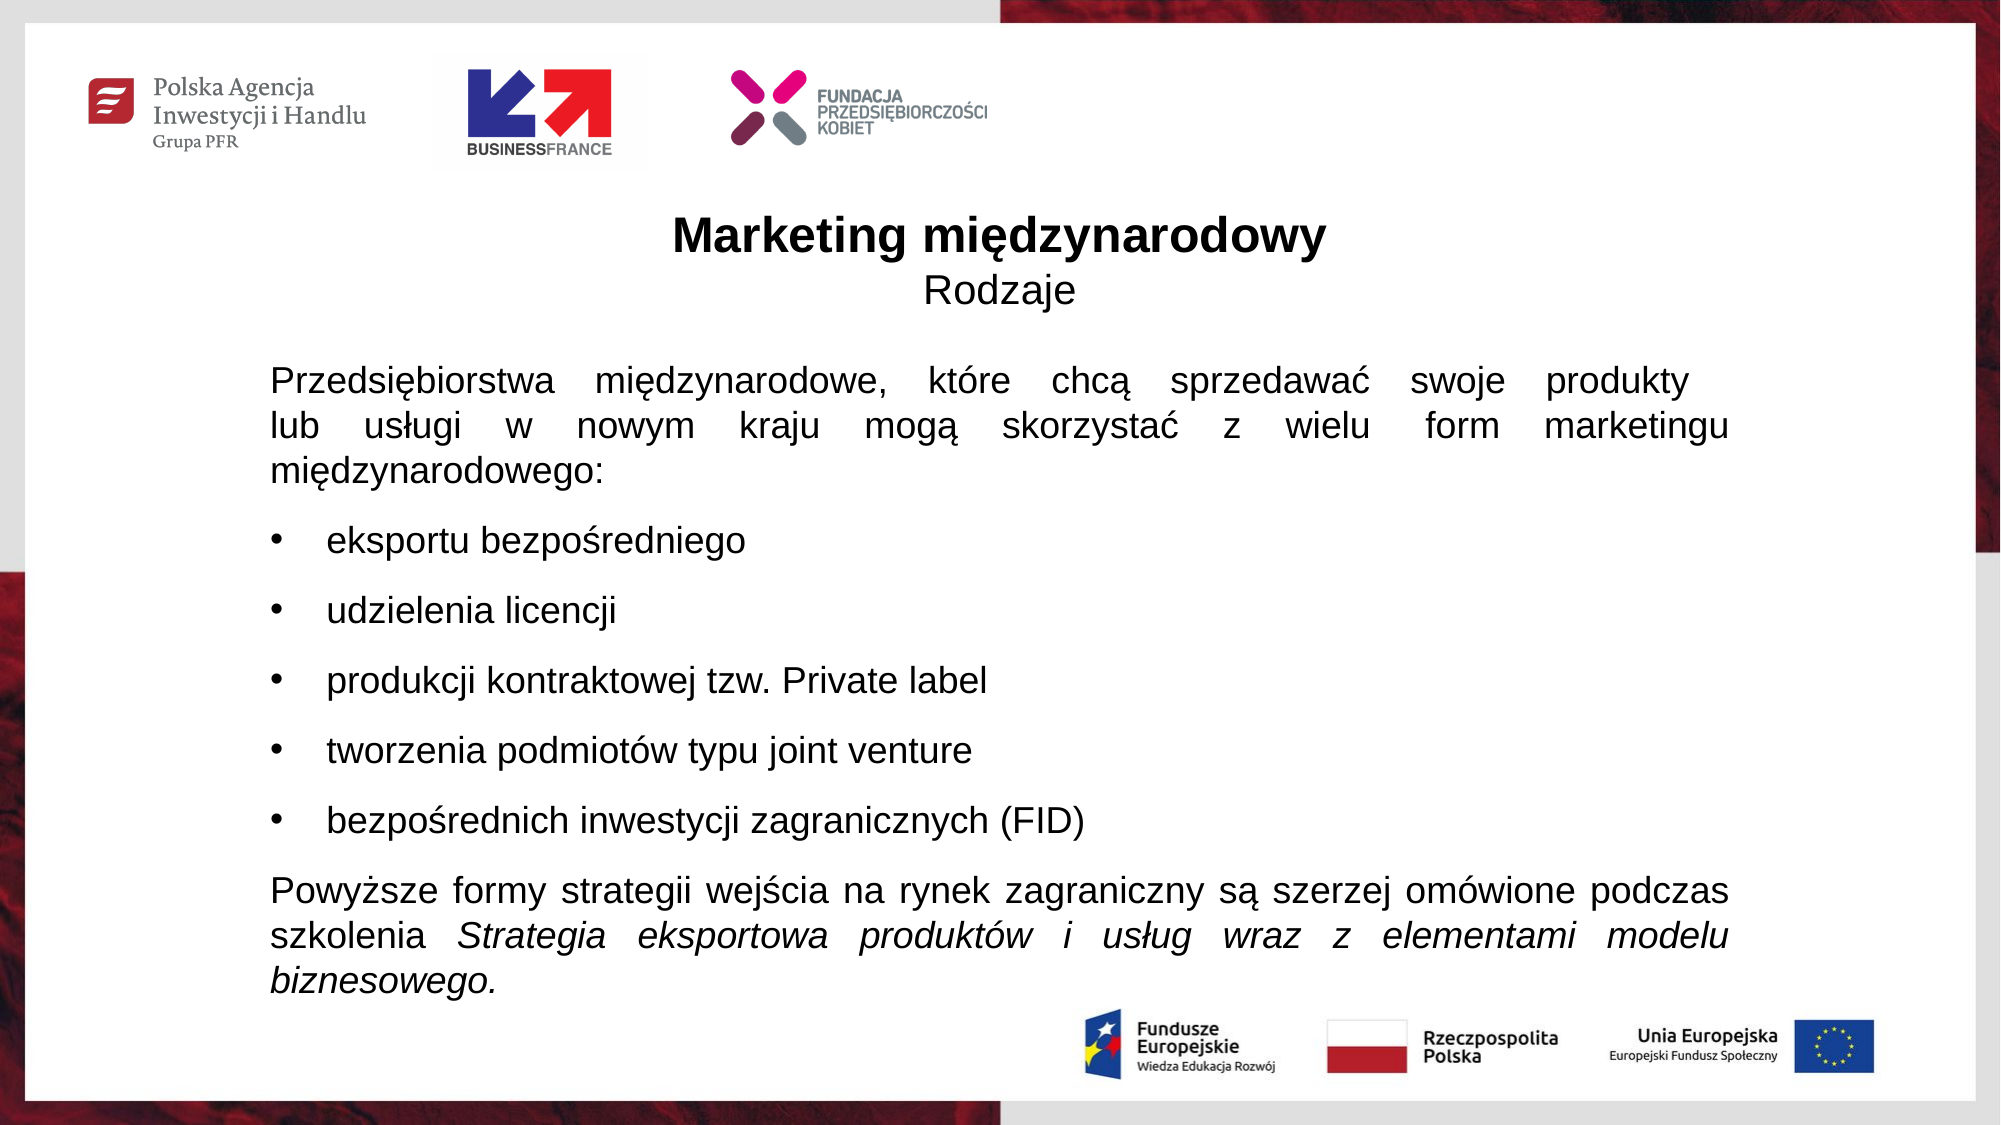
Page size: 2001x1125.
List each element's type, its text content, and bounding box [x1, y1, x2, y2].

text_box Przedsiębiorstwa międzynarodowe, które chcą sprzedawać swoje produkty lub usługi w nowym kraju mogą skorzystać z wielu form marketingu międzynarodowego: eksportu bezpośredniego udzielenia licencji produkcji kontraktowej tzw. Private label tworzenia podmiotów typu joint venture bezpośrednich inwestycji zagranicznych (FID) Powyższe formy strategii wejścia na rynek zagraniczny są szerzej omówione podczas szkolenia Strategia eksportowa produktów i usług wraz z elementami modelu biznesowego. [265, 351, 1734, 1005]
text_box Marketing międzynarodowy Rodzaje [453, 198, 1547, 317]
picture [0, 0, 2001, 1125]
